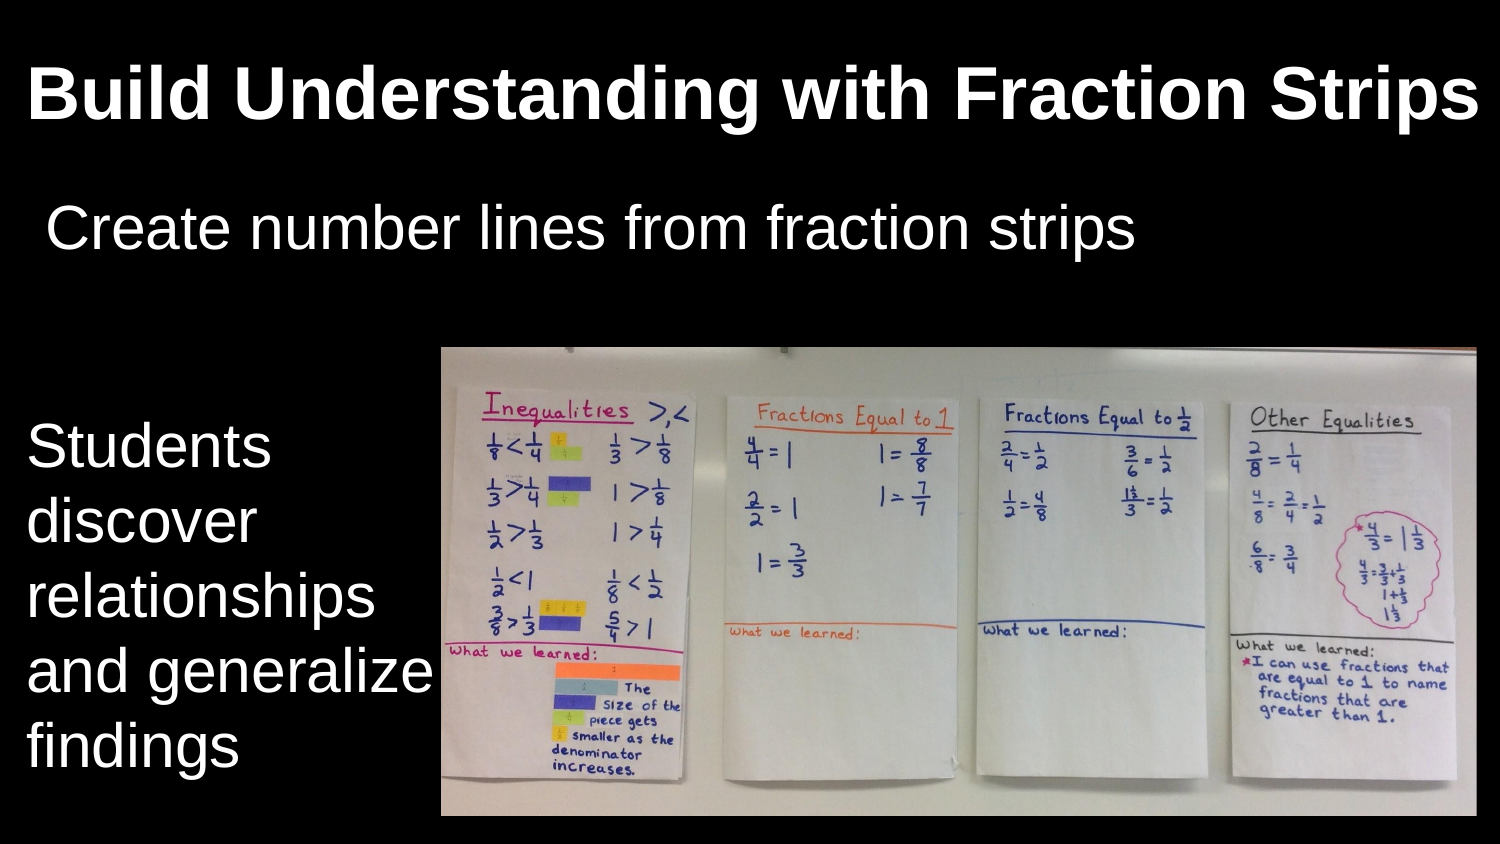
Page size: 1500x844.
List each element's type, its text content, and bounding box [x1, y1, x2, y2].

title Build Understanding with Fraction Strips [10, 8, 1500, 150]
picture [440, 346, 1477, 816]
text_box Create number lines from fraction strips [30, 171, 1470, 368]
list Students discover relationships and generalize findings [10, 390, 435, 816]
